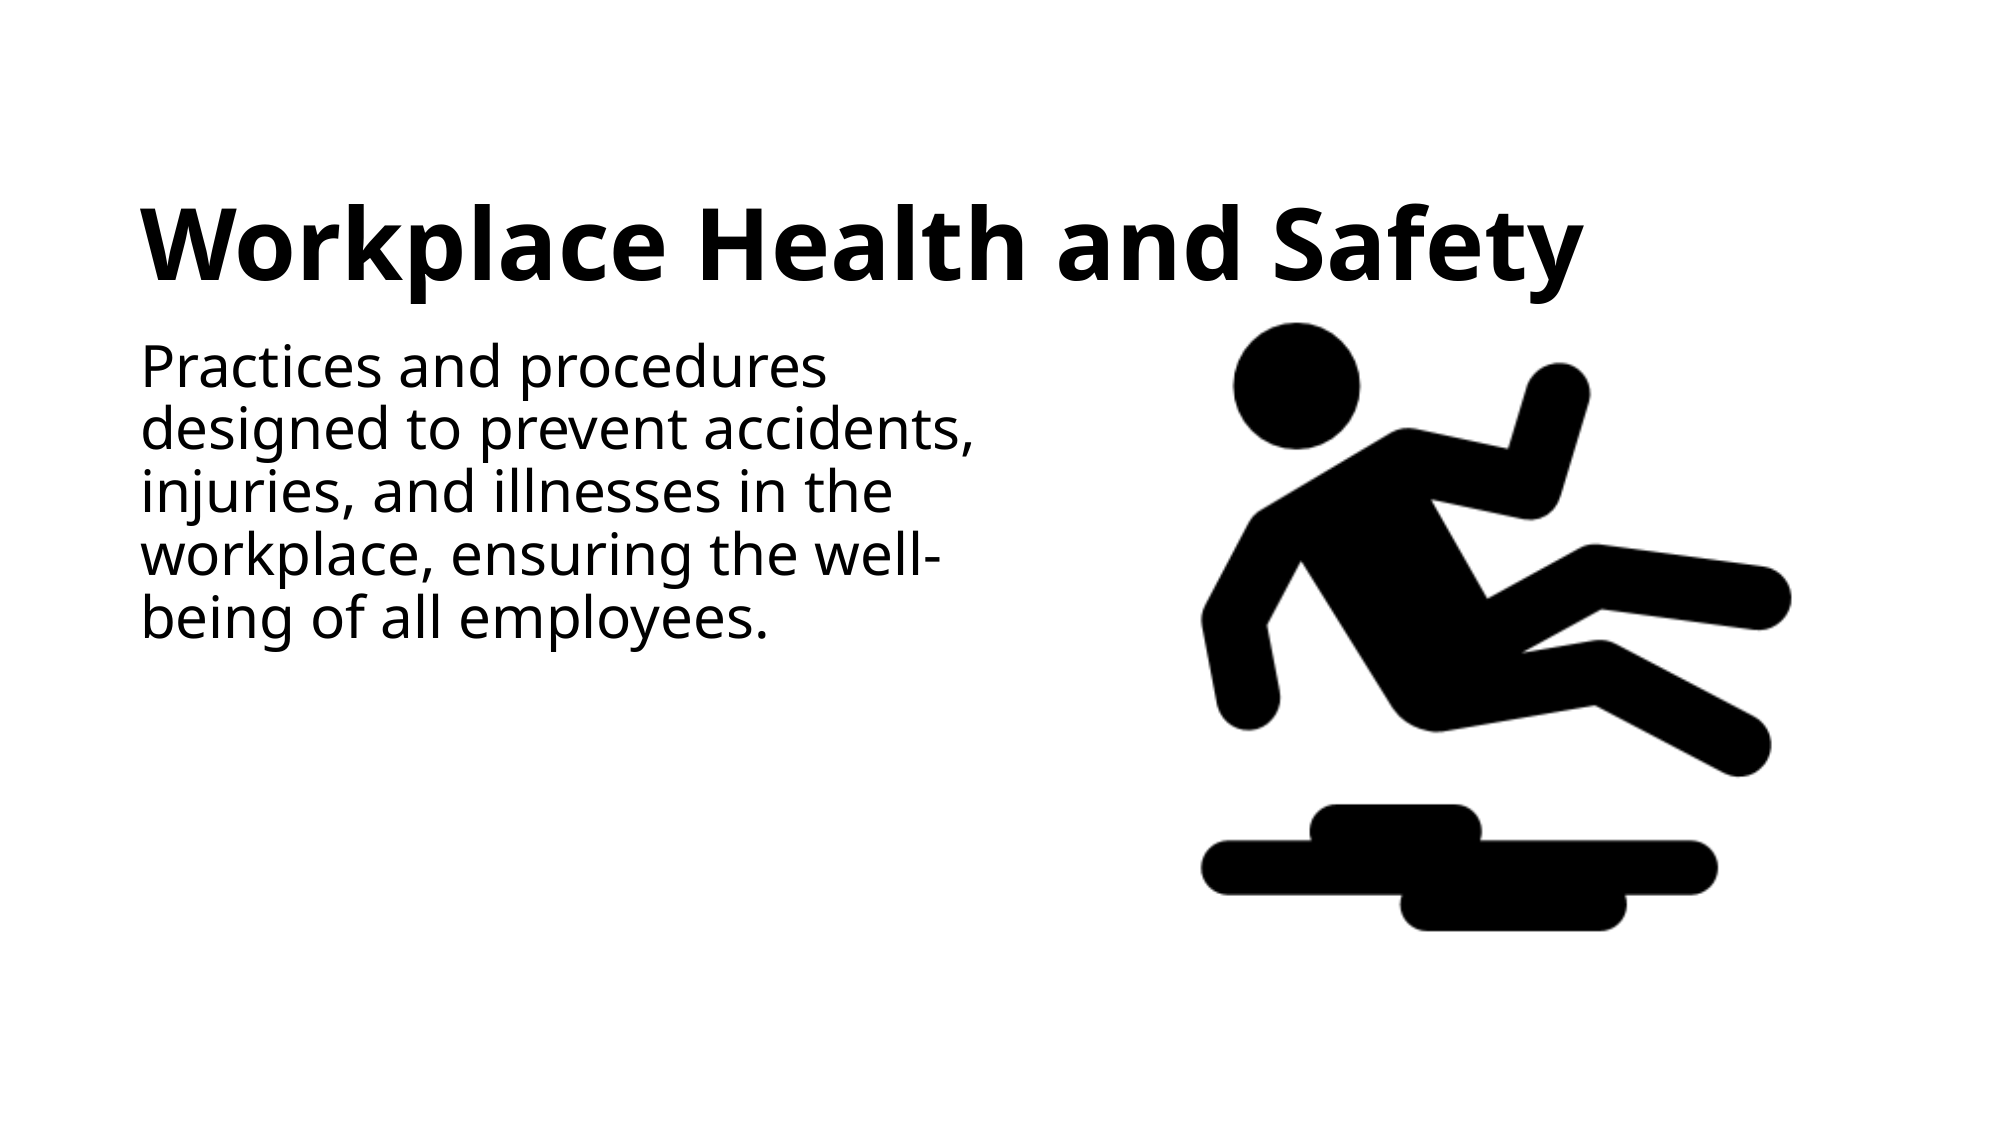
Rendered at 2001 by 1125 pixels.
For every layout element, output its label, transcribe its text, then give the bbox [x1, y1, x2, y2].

title Workplace Health and Safety [124, 186, 1621, 330]
picture [1118, 241, 1880, 1003]
list Practices and procedures designed to prevent accidents, injuries, and illnesses in the workplace, ensuring the well-being of all employees. [124, 329, 1029, 1043]
